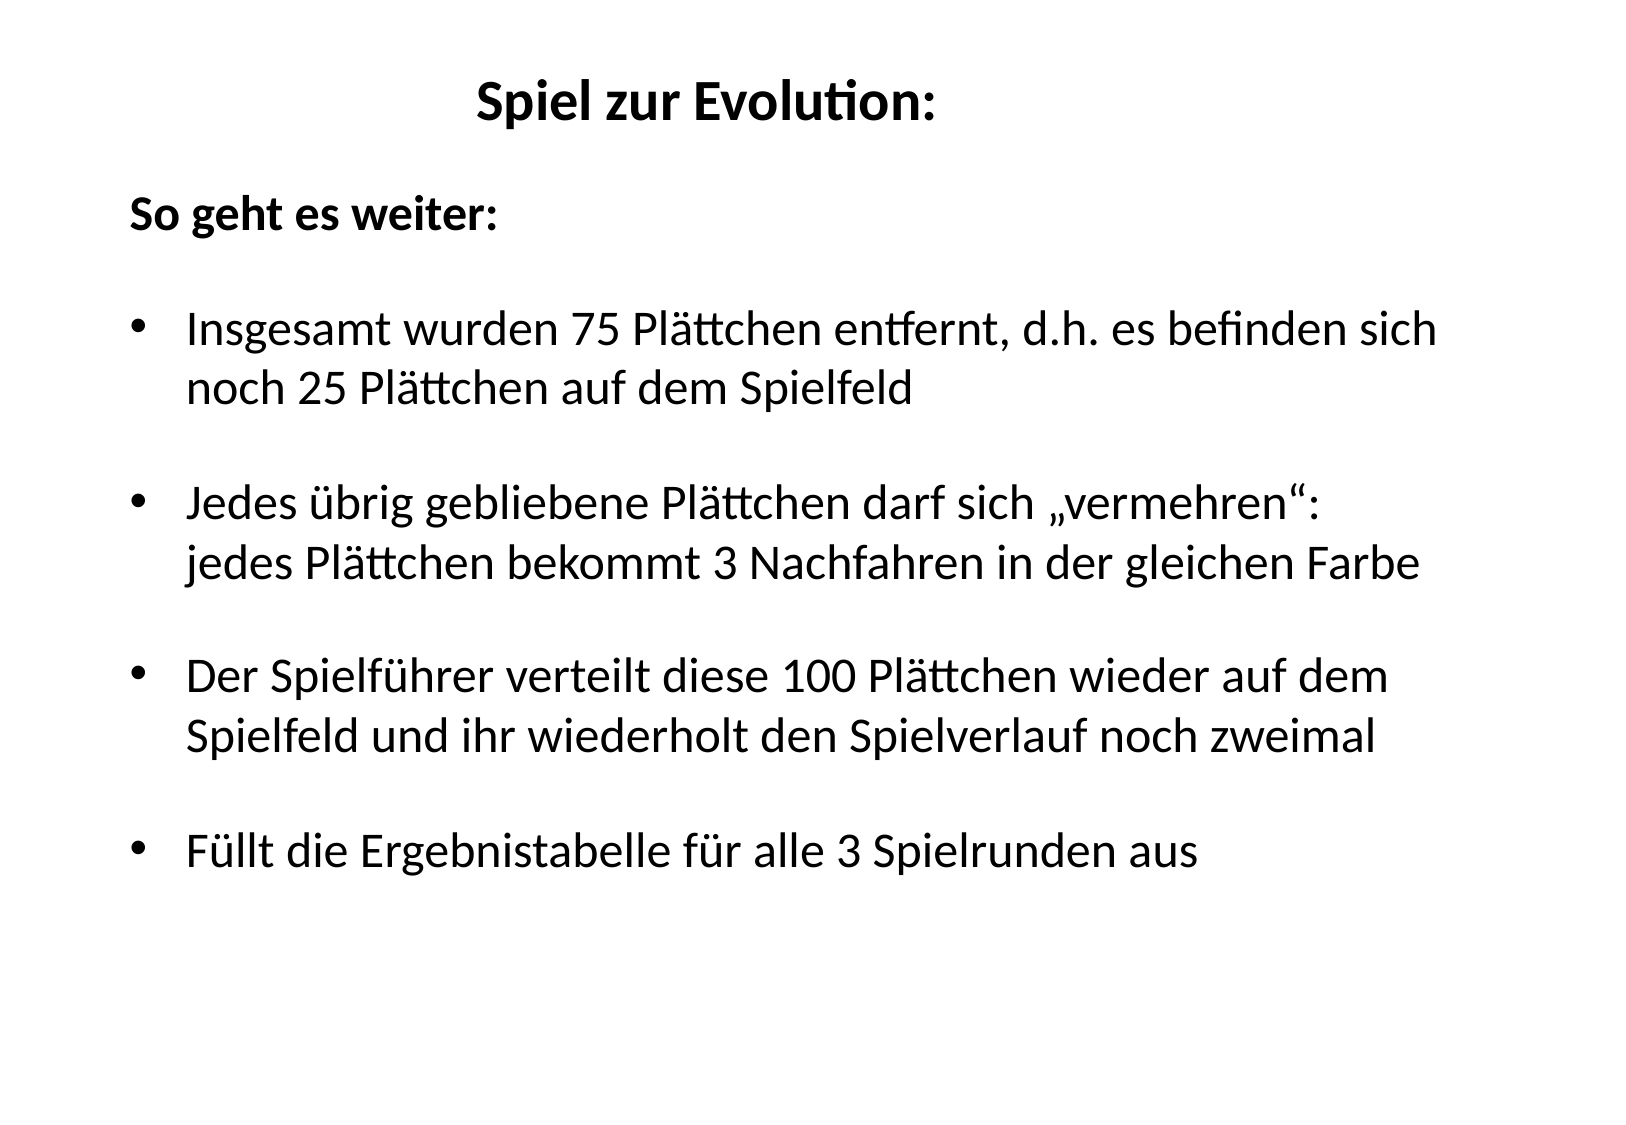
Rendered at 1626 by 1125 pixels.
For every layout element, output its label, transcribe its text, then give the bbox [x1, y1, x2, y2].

text_box Spiel zur Evolution: [461, 54, 966, 140]
text_box So geht es weiter: Insgesamt wurden 75 Plättchen entfernt, d.h. es befinden sich noch 25 Plättchen auf dem Spielfeld Jedes übrig gebliebene Plättchen darf sich „vermehren“: jedes Plättchen bekommt 3 Nachfahren in der gleichen Farbe Der Spielführer verteilt diese 100 Plättchen wieder auf dem Spielfeld und ihr wiederholt den Spielverlauf noch zweimal Füllt die Ergebnistabelle für alle 3 Spielrunden aus [114, 172, 1465, 1018]
